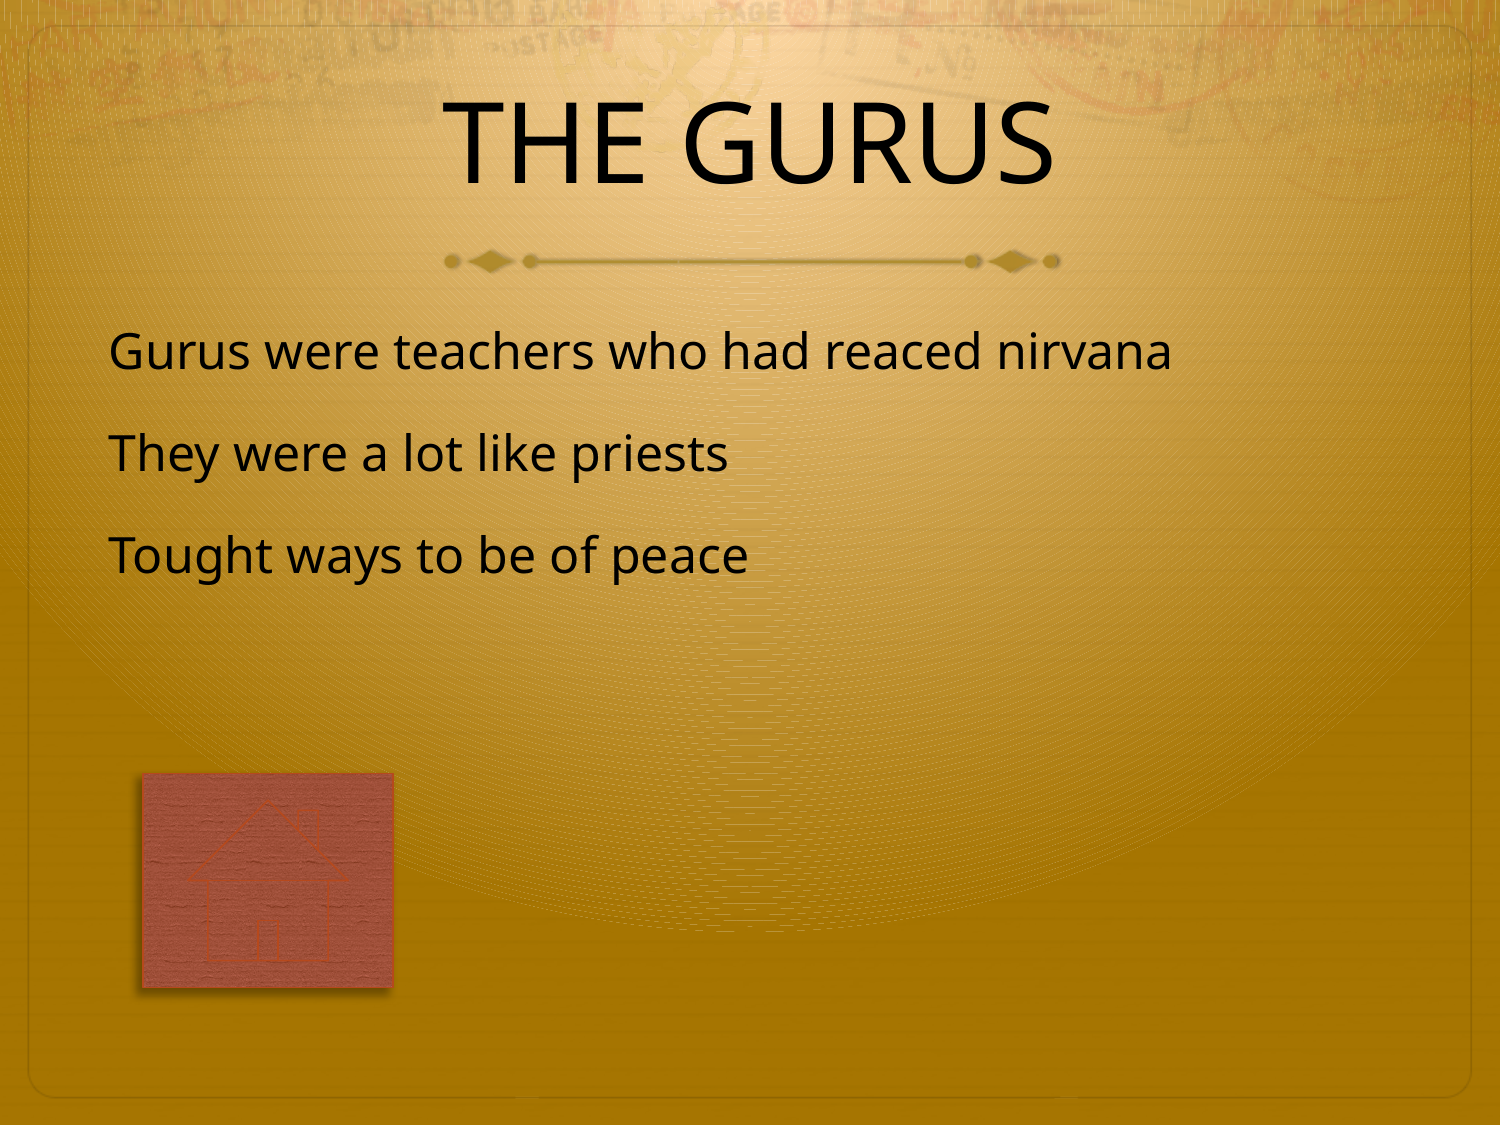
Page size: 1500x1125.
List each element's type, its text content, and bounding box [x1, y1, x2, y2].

title THE GURUS [93, 45, 1407, 233]
text_box [142, 773, 394, 988]
list Gurus were teachers who had reaced nirvana They were a lot like priests Tought ways to be of peace [93, 312, 1407, 988]
picture [0, 0, 1500, 1125]
